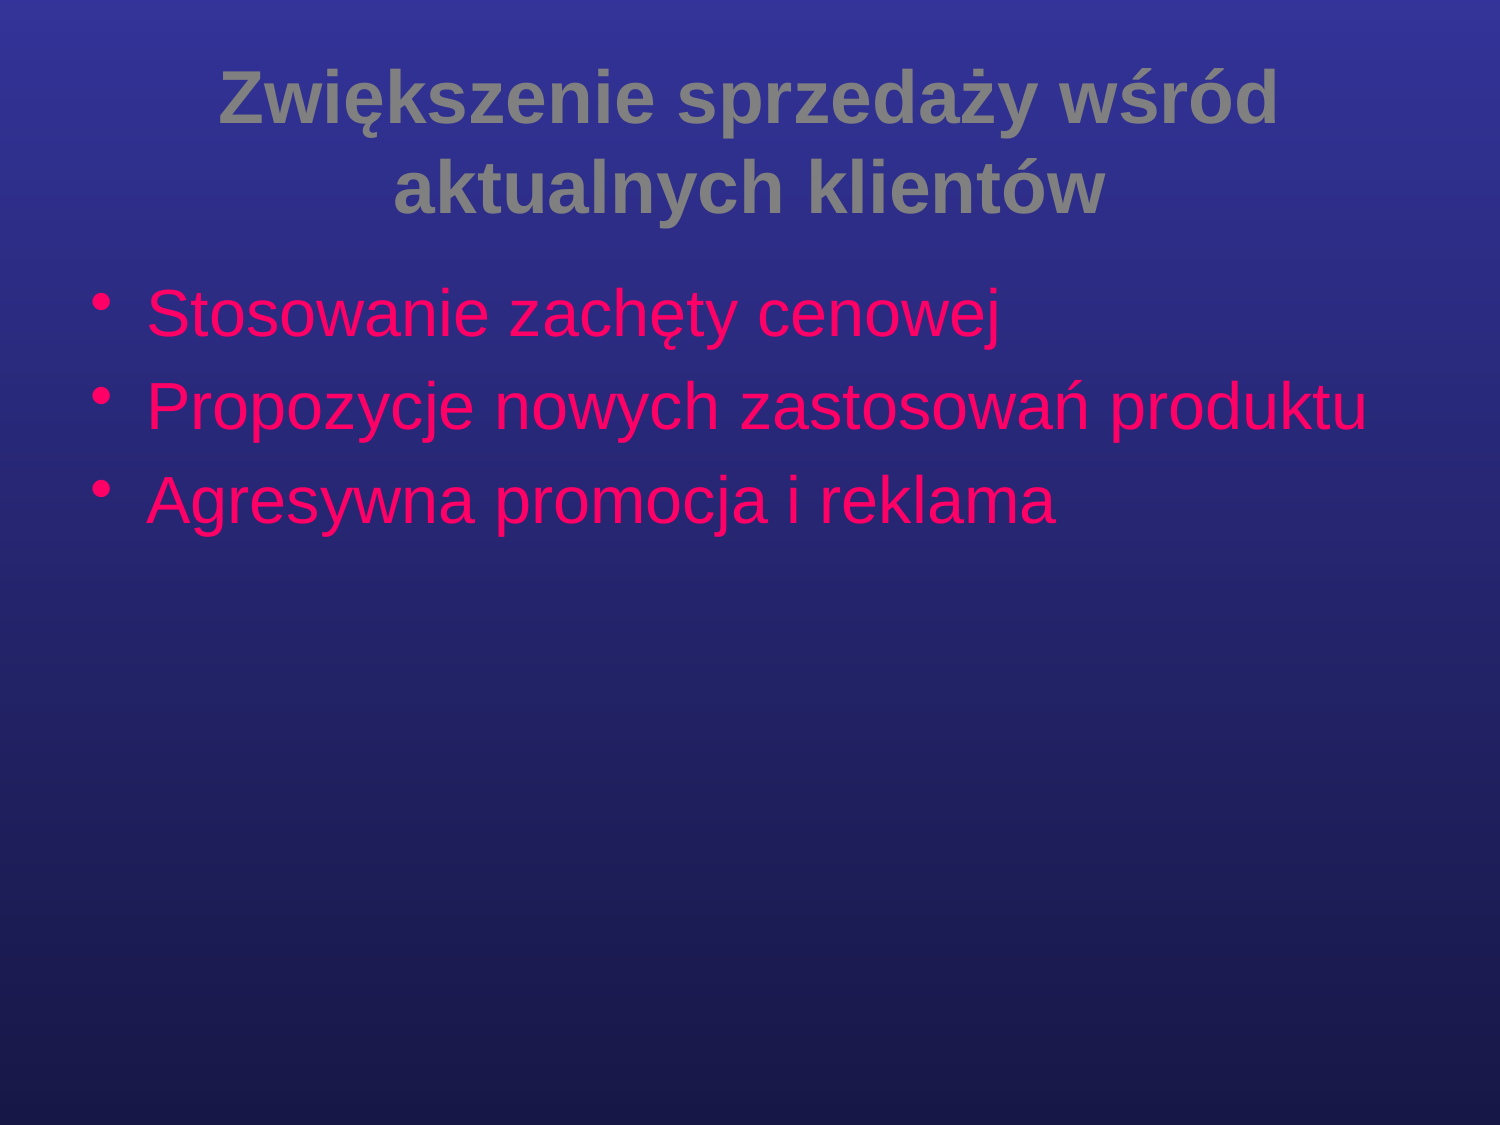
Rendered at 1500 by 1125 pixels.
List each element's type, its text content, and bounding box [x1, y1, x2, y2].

list Stosowanie zachęty cenowej Propozycje nowych zastosowań produktu Agresywna promocja i reklama [74, 262, 1426, 1006]
title Zwiększenie sprzedaży wśród aktualnych klientów [74, 44, 1426, 233]
